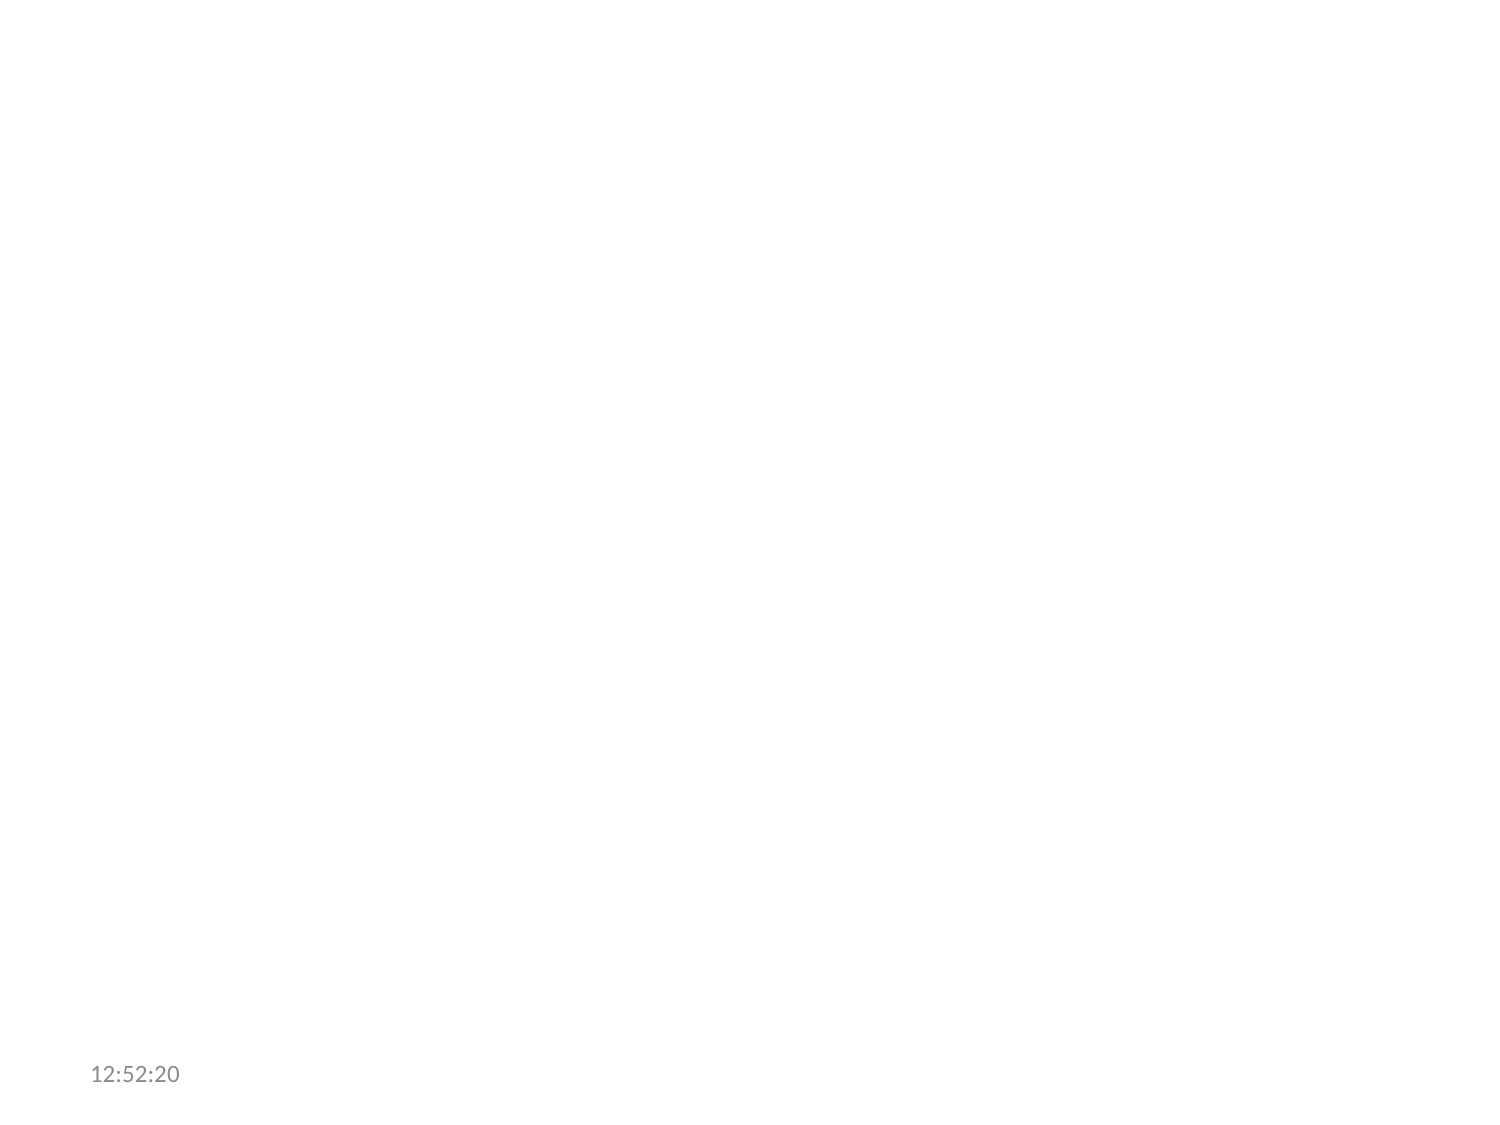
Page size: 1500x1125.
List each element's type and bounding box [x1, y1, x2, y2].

slide_number [75, 1042, 425, 1103]
